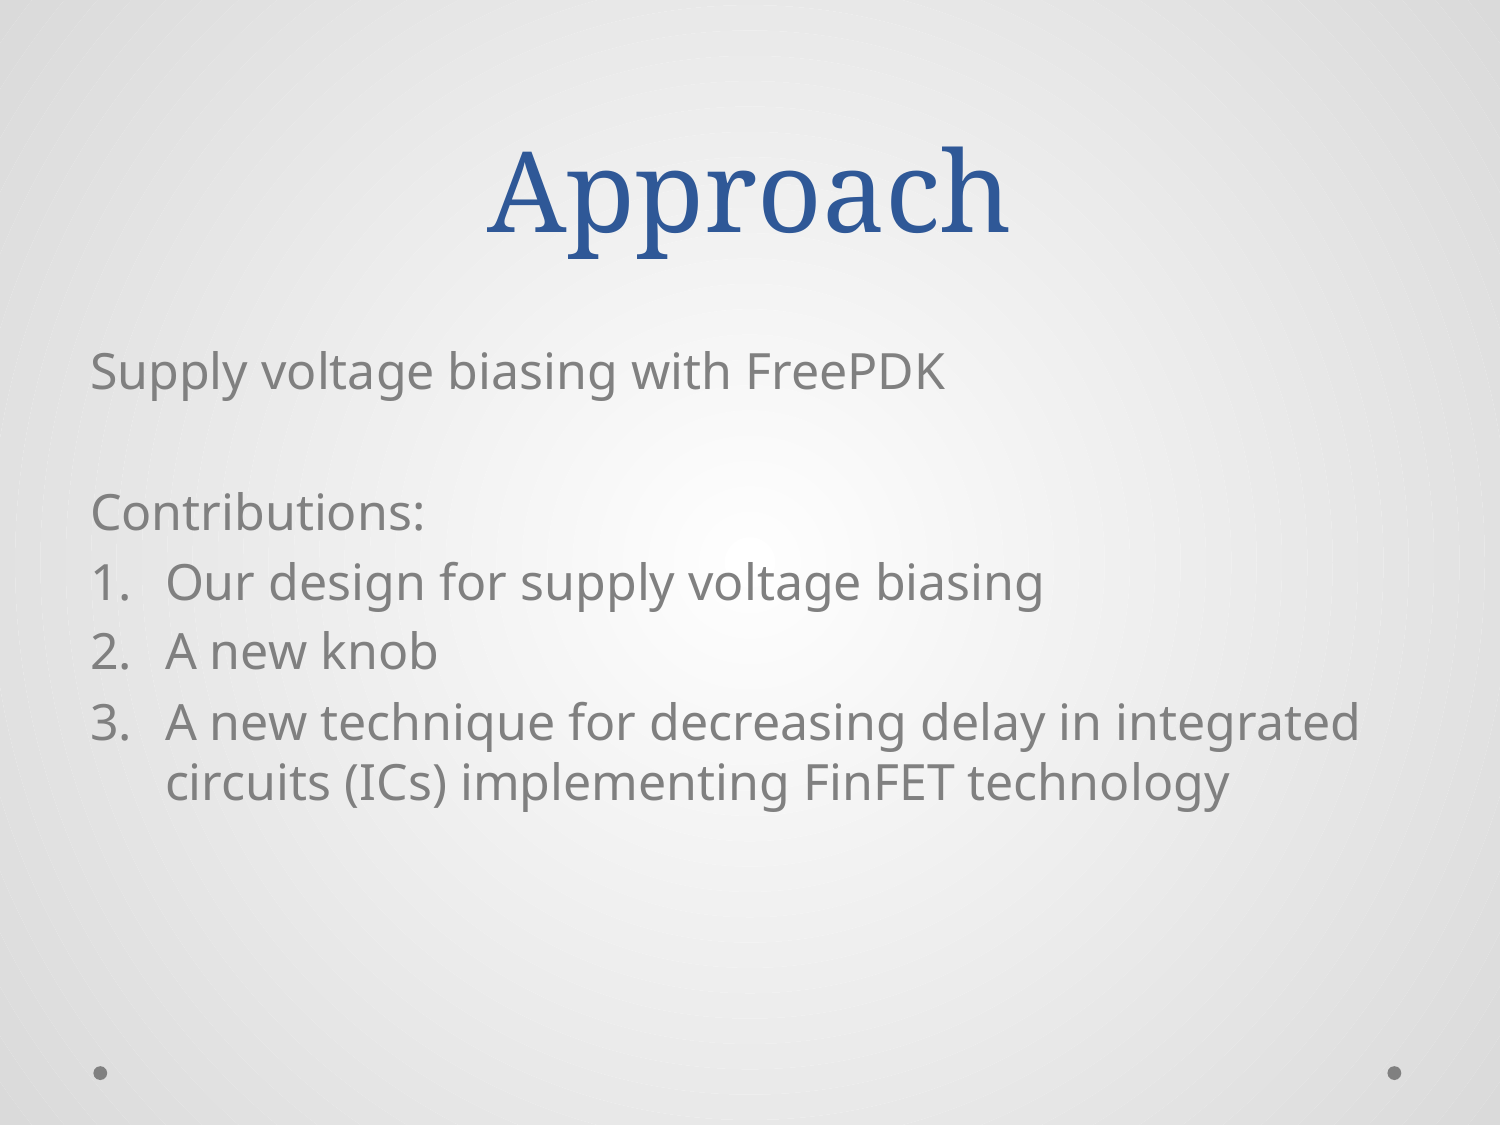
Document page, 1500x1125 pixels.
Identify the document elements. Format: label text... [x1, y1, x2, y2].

list Supply voltage biasing with FreePDK Contributions: Our design for supply voltage biasing A new knob A new technique for decreasing delay in integrated circuits (ICs) implementing FinFET technology [75, 262, 1425, 1005]
title Approach [75, 0, 1425, 262]
